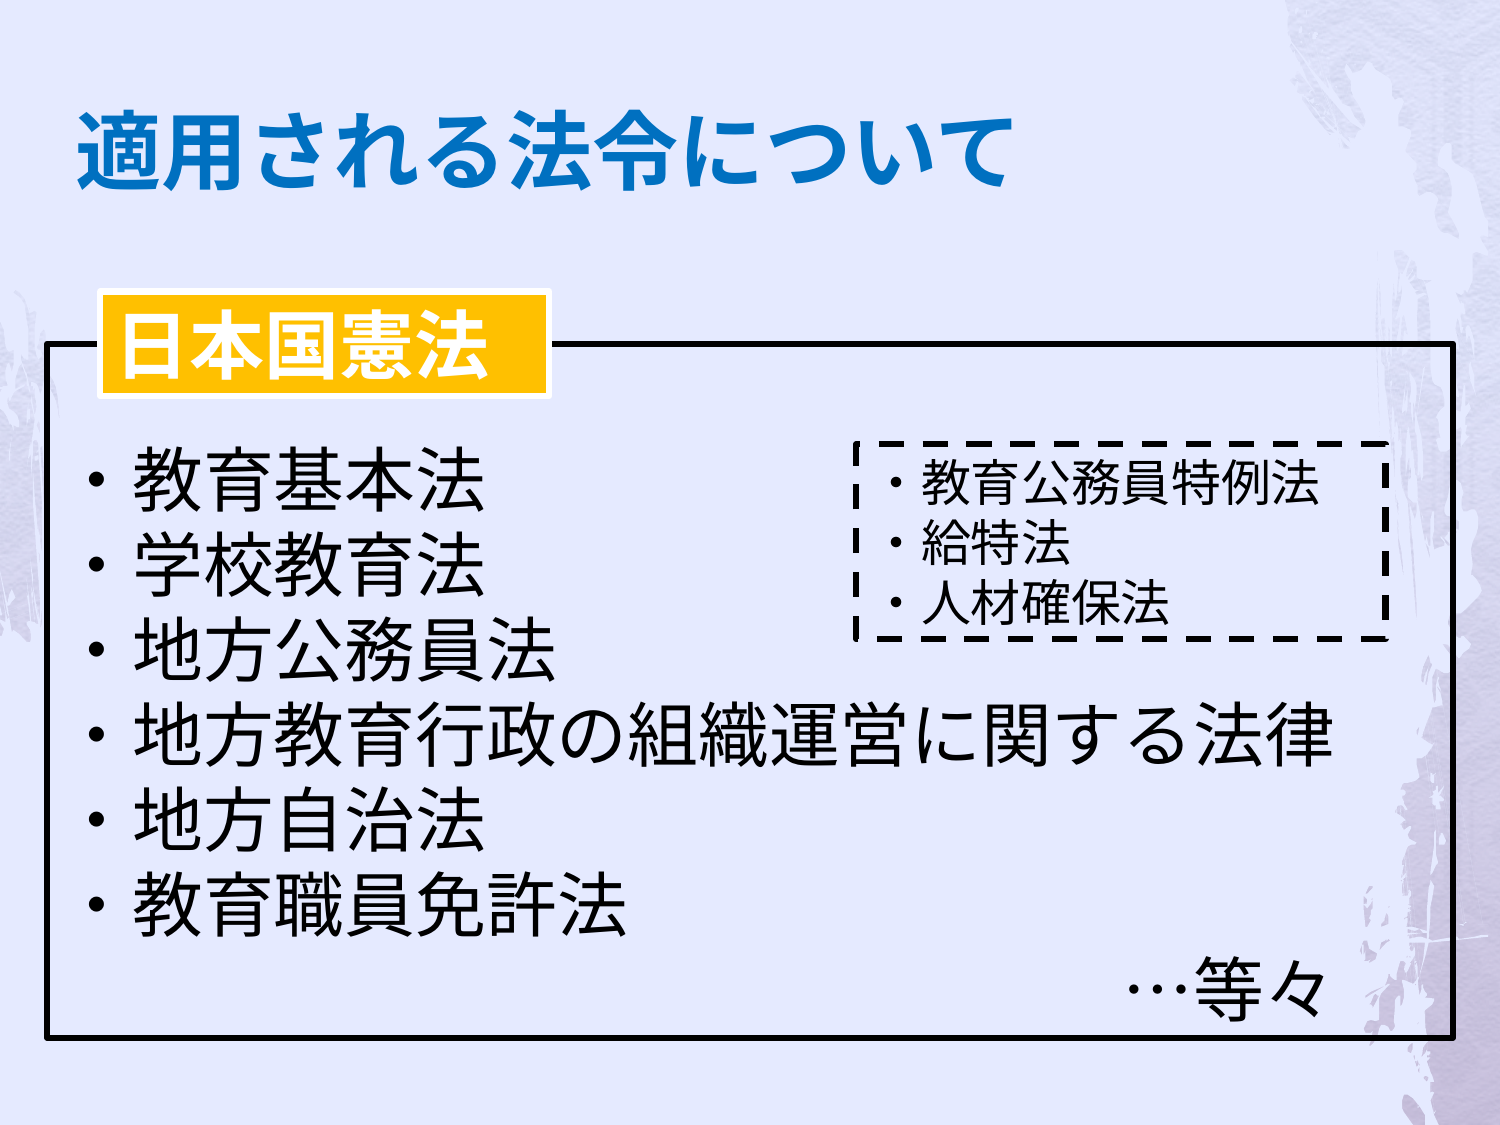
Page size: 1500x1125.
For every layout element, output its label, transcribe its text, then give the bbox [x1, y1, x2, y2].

text_box 日本国憲法 [97, 288, 552, 399]
text_box ・教育公務員特例法 ・給特法 ・人材確保法 [856, 444, 1386, 640]
text_box 適用される法令について [74, 97, 1425, 201]
text_box ・教育基本法 ・学校教育法 ・地方公務員法 ・地方教育行政の組織運営に関する法律 ・地方自治法 ・教育職員免許法 …等々 [47, 343, 1453, 1038]
